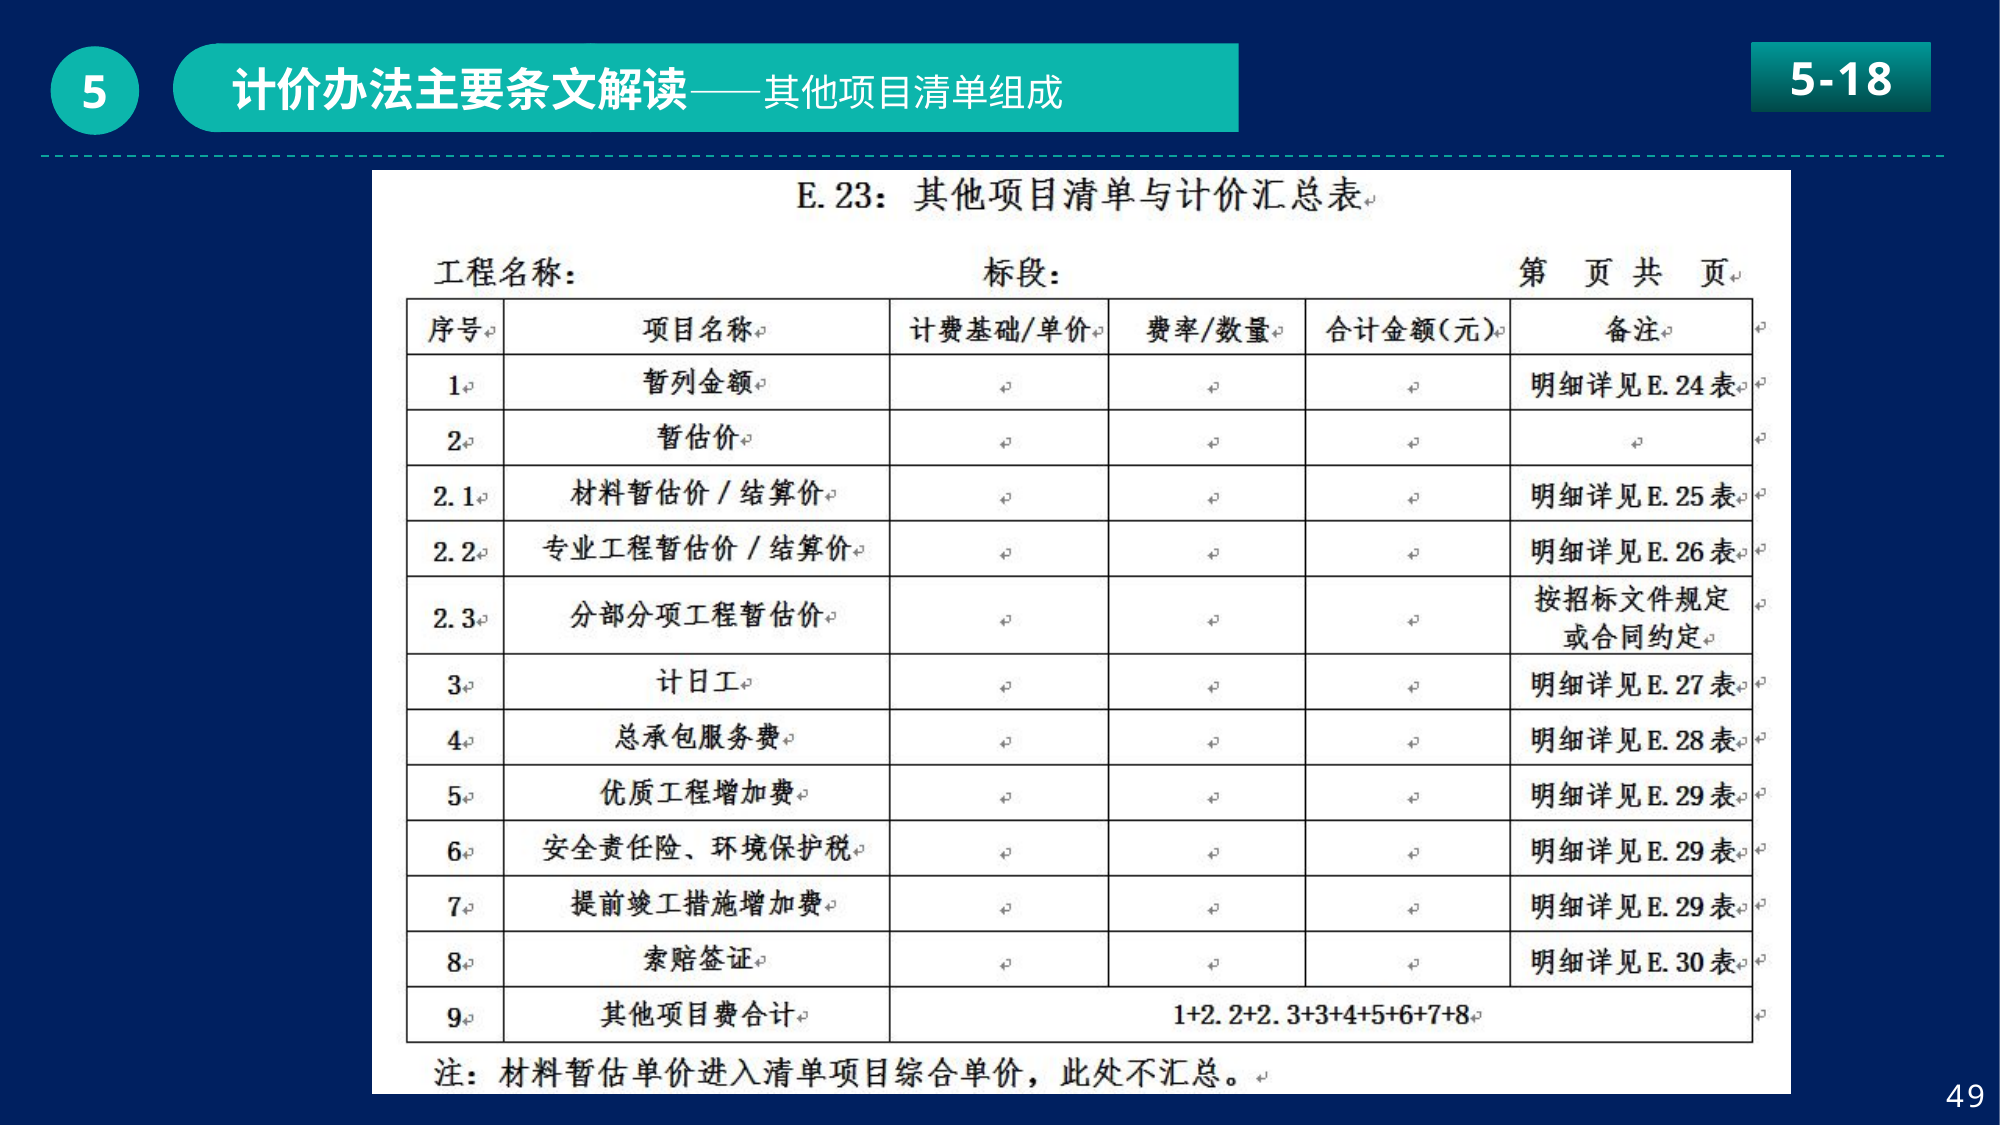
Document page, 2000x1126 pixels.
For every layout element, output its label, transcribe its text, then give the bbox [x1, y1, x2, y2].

text_box 49 [1905, 1065, 2000, 1126]
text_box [40, 43, 1950, 157]
picture [372, 170, 1791, 1094]
